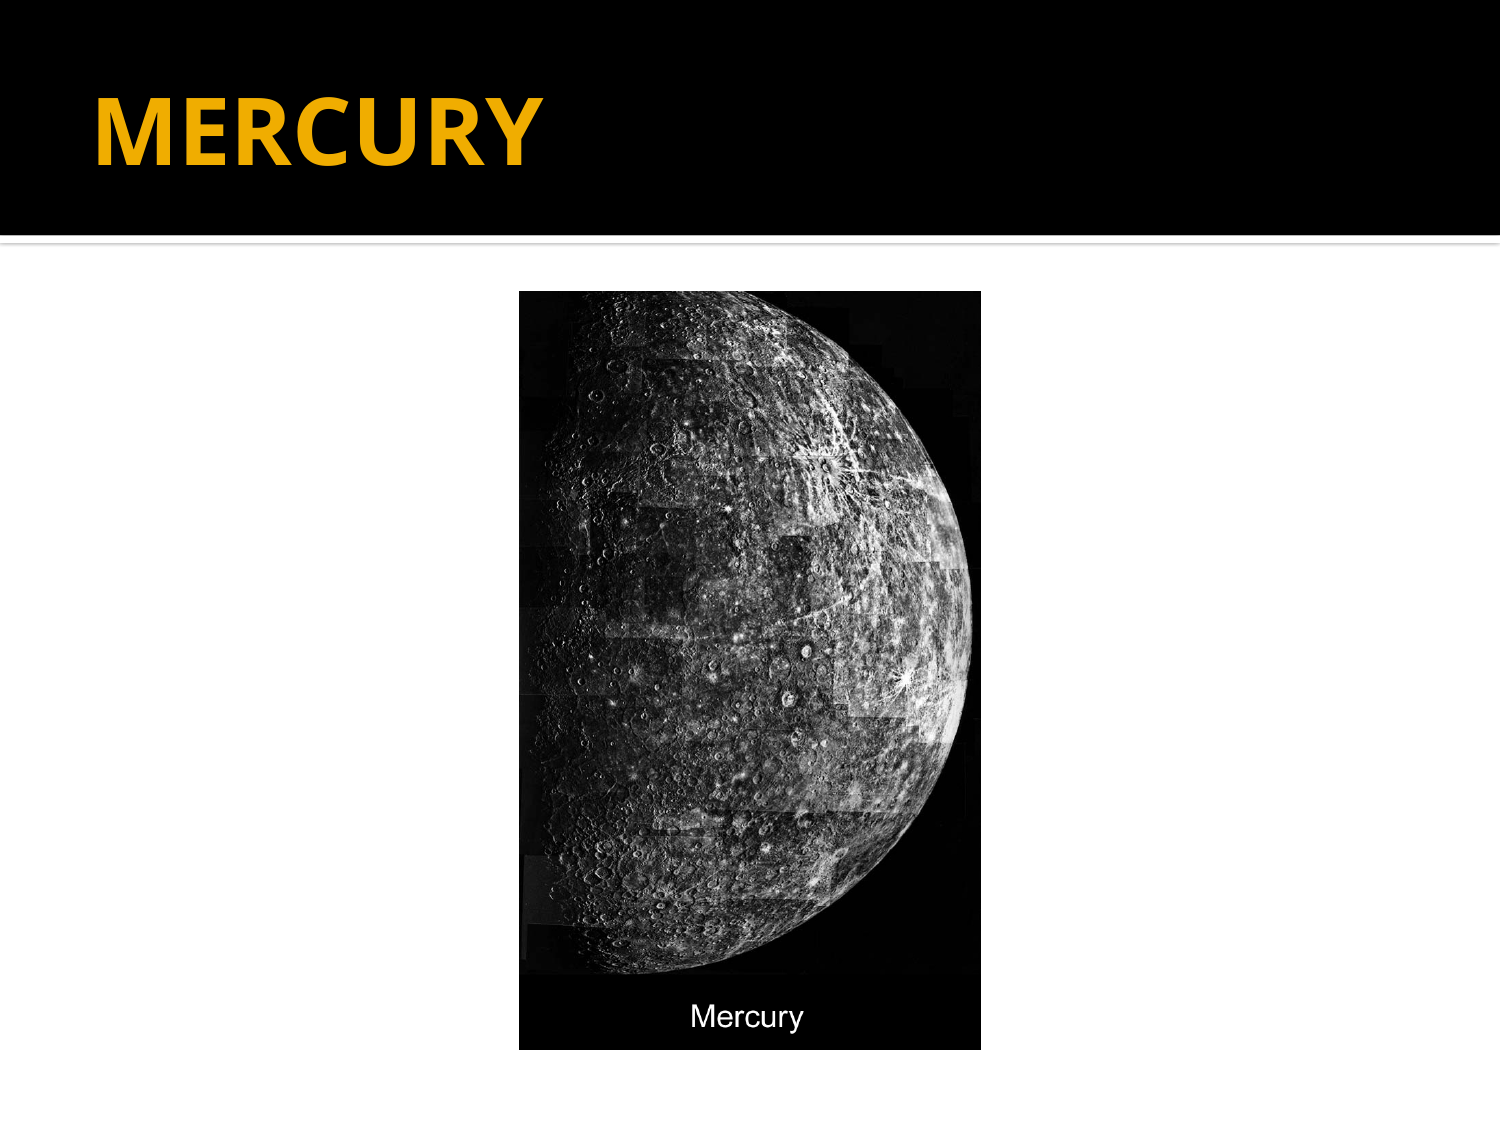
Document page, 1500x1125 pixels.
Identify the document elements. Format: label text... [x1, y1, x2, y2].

title MERCURY [75, 25, 1425, 231]
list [519, 291, 981, 1050]
